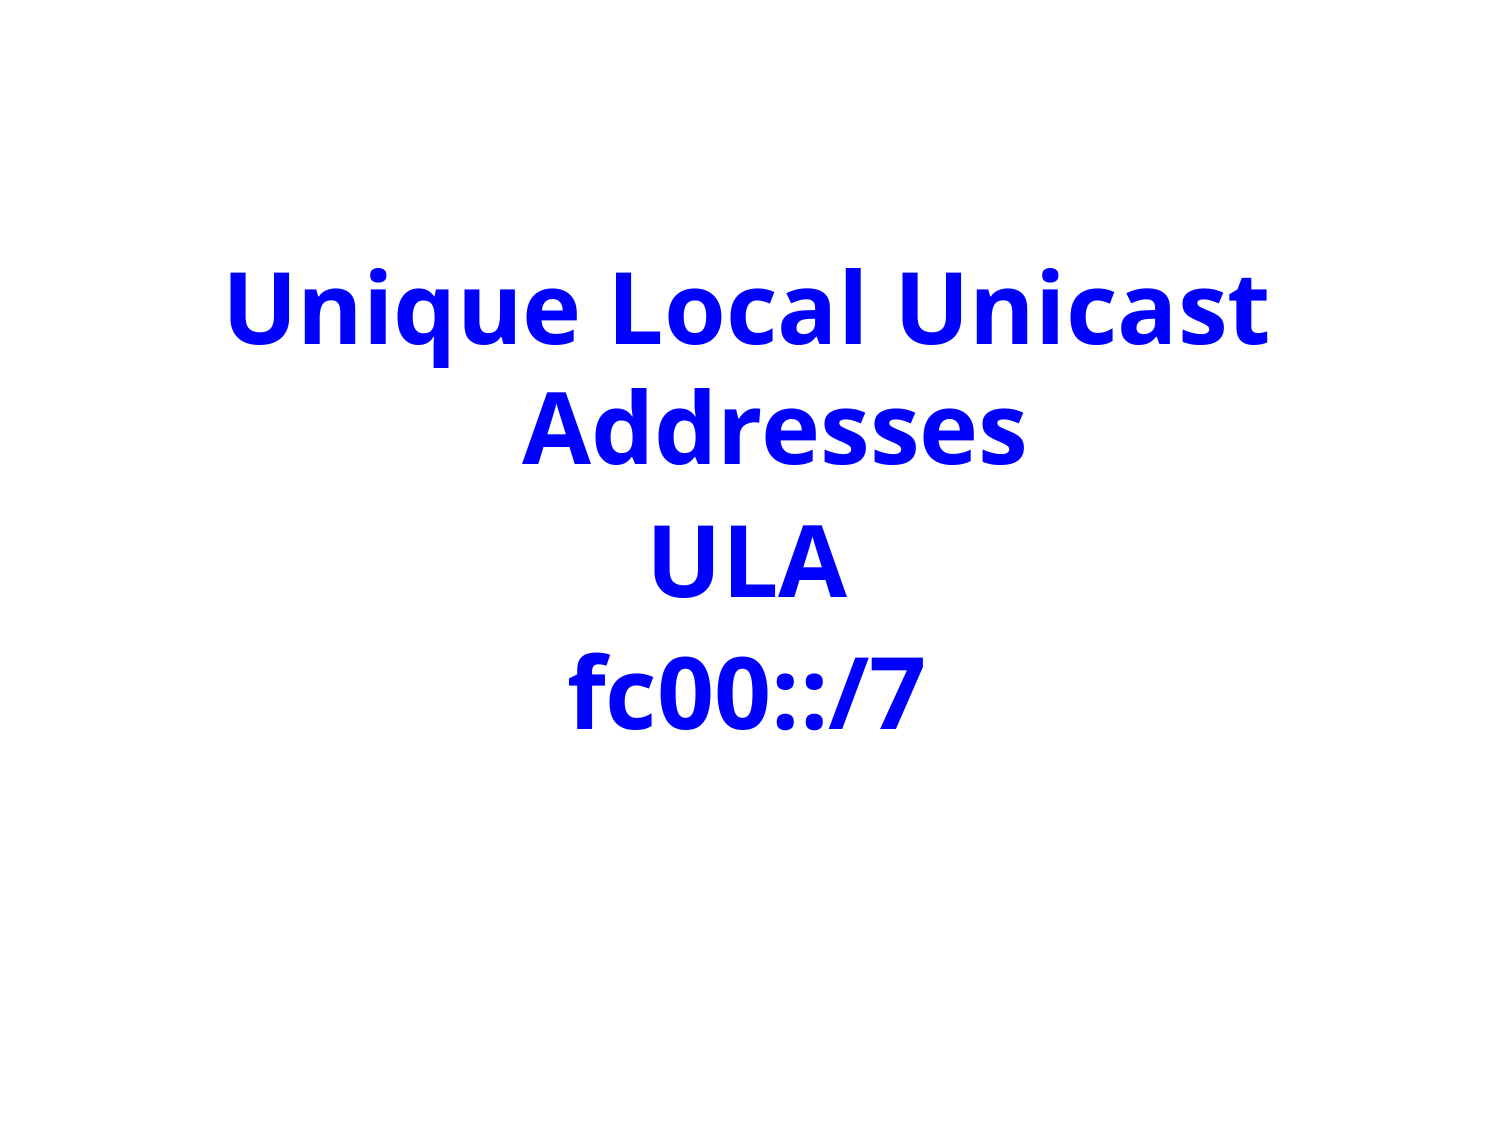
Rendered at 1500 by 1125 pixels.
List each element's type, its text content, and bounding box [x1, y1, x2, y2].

list Unique Local Unicast Addresses ULA fc00::/7 [16, 19, 1478, 1078]
